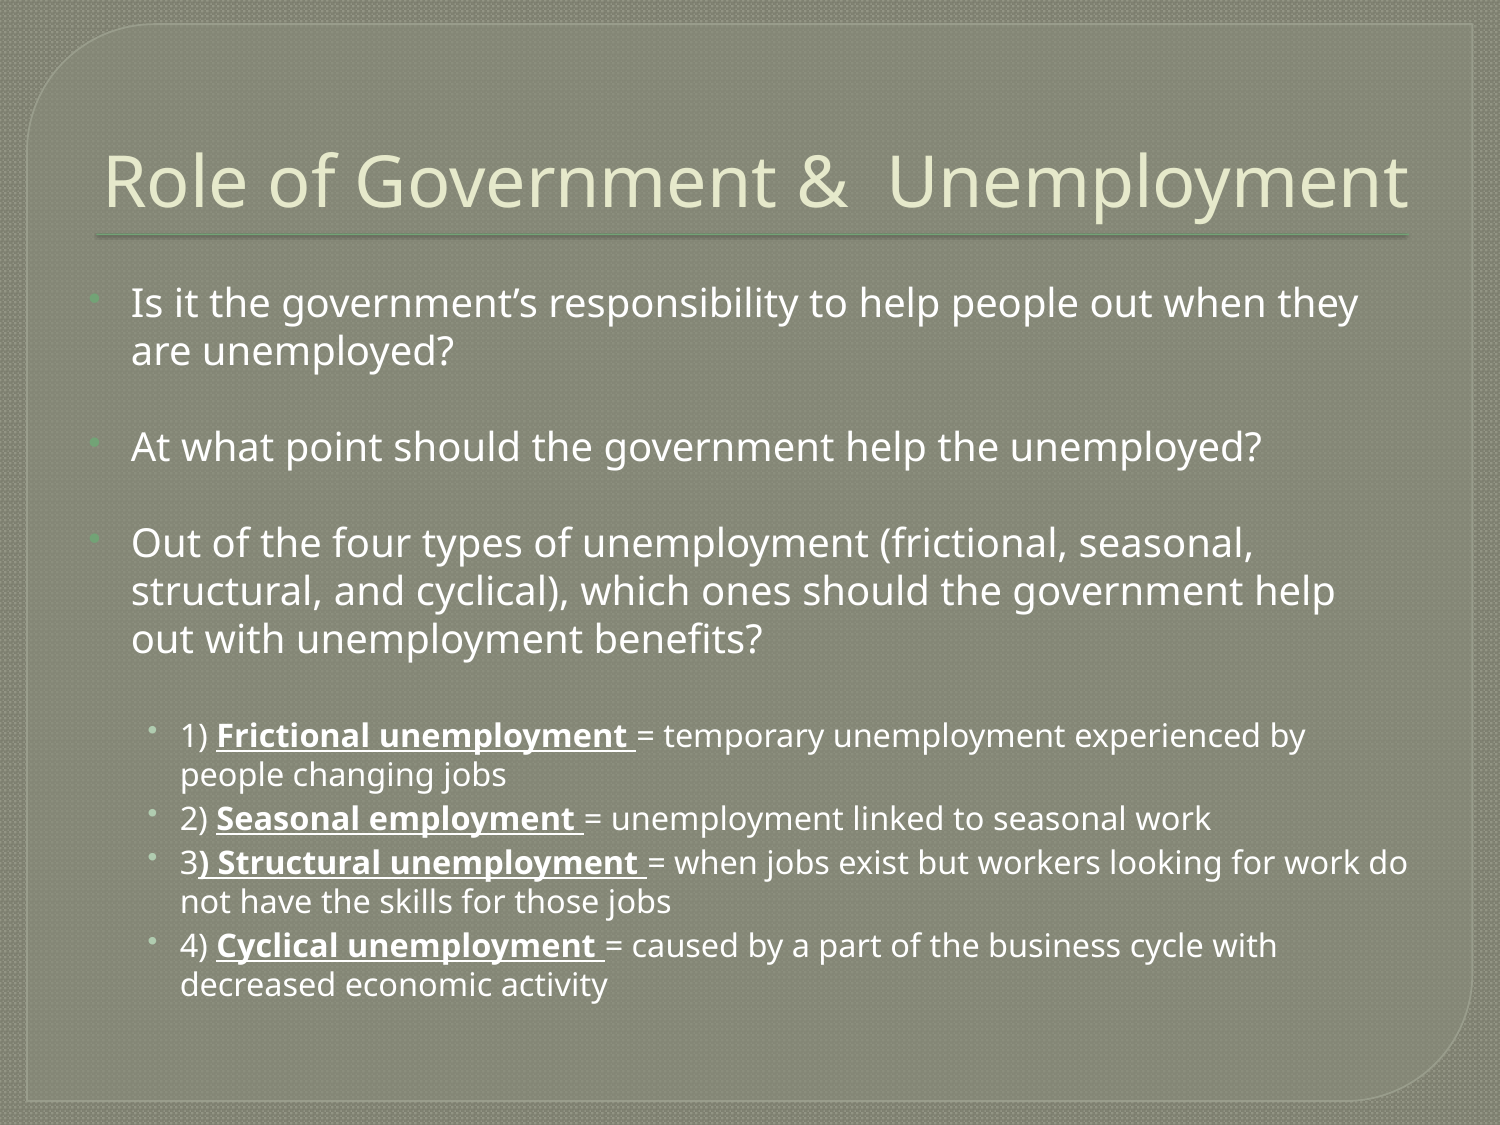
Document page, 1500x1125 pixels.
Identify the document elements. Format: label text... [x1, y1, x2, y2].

title Role of Government & Unemployment [75, 41, 1425, 230]
list Is it the government’s responsibility to help people out when they are unemployed? At what point should the government help the unemployed? Out of the four types of unemployment (frictional, seasonal, structural, and cyclical), which ones should the government help out with unemployment benefits? 1) Frictional unemployment = temporary unemployment experienced by people changing jobs 2) Seasonal employment = unemployment linked to seasonal work 3) Structural unemployment = when jobs exist but workers looking for work do not have the skills for those jobs 4) Cyclical unemployment = caused by a part of the business cycle with decreased economic activity [75, 270, 1425, 1013]
